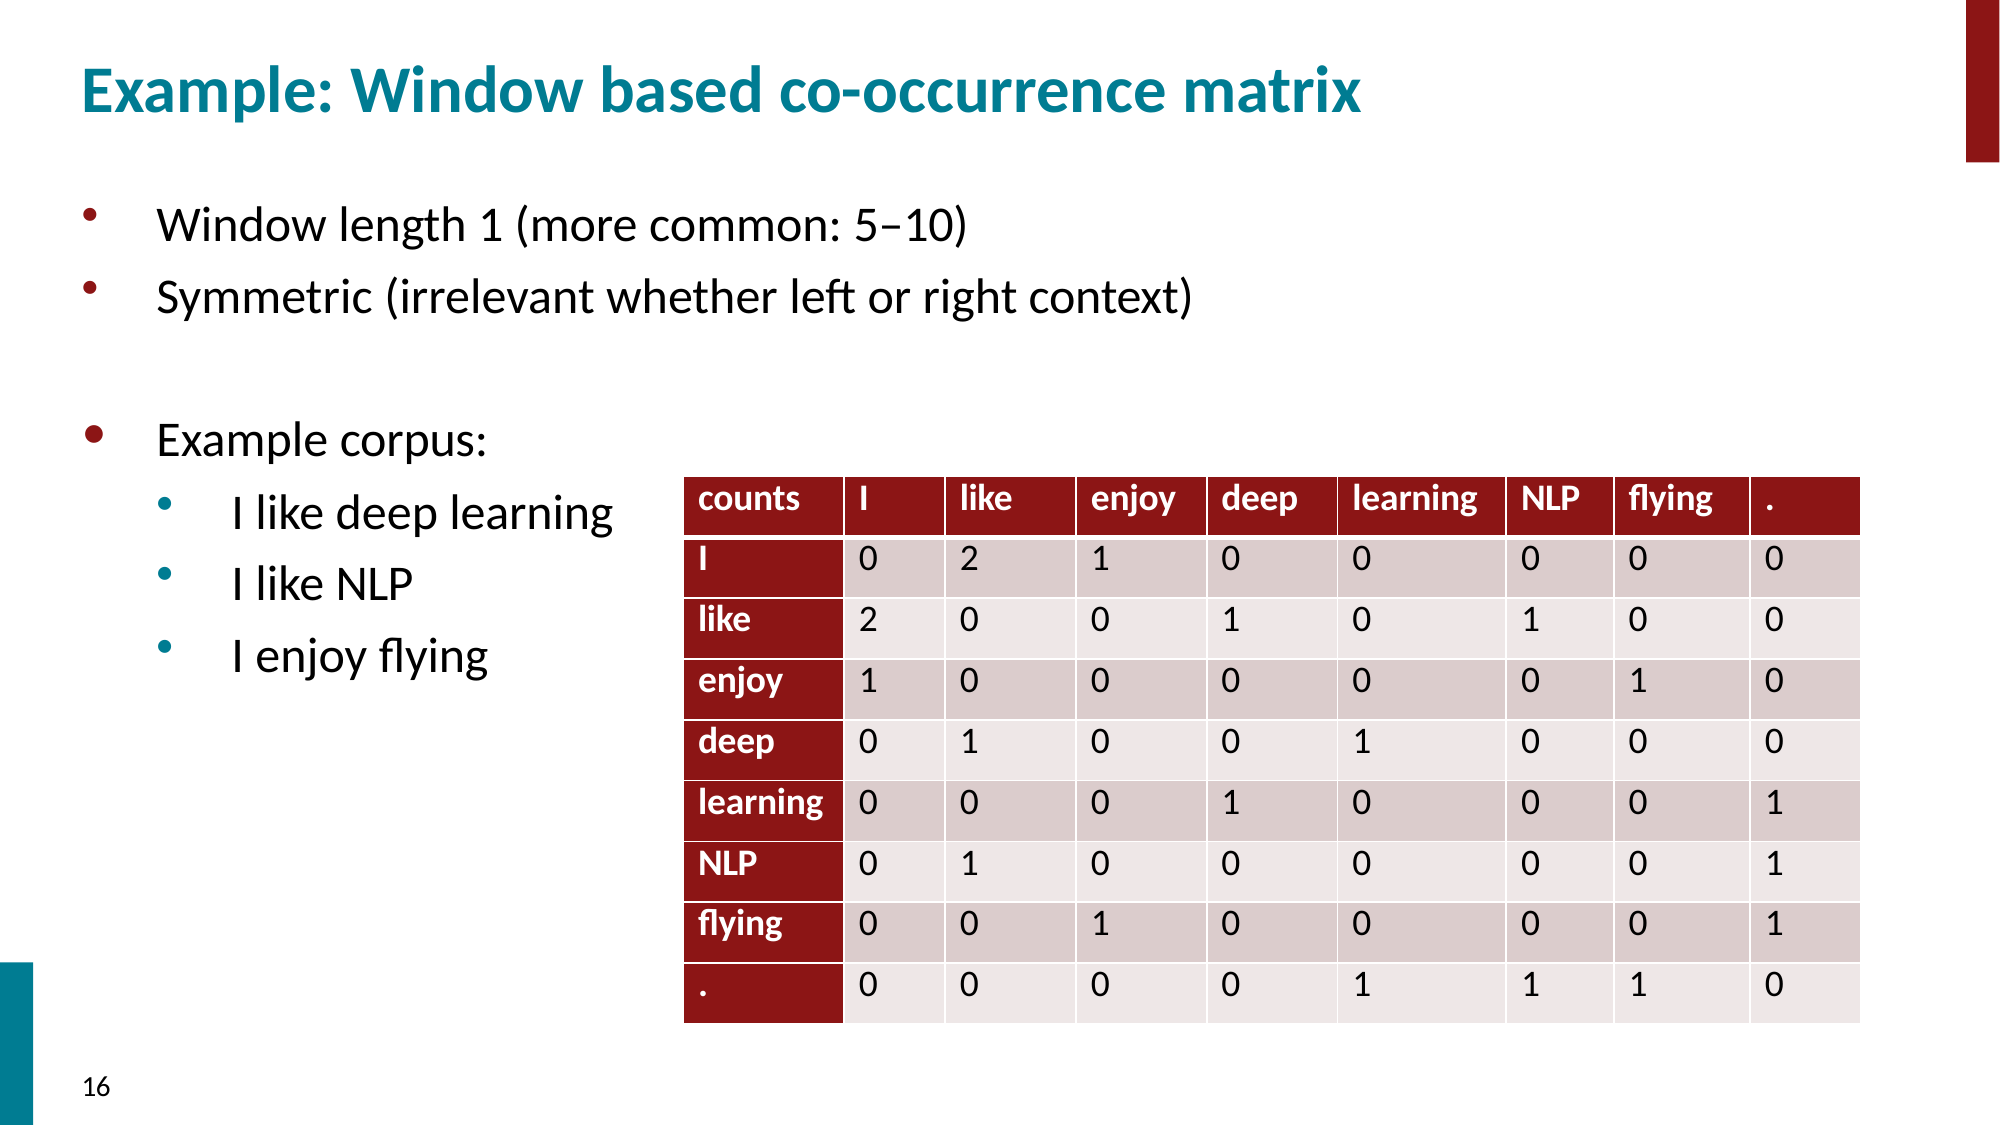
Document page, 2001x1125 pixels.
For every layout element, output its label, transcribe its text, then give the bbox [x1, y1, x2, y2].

table_cell 0 [845, 721, 944, 780]
table_cell 0 [1615, 721, 1749, 780]
table_cell 0 [845, 781, 944, 841]
table_cell 1 [946, 721, 1075, 780]
title Example: Window based co-occurrence matrix [79, 4, 1921, 234]
table_cell 0 [1077, 781, 1206, 841]
table_cell 1 [1077, 903, 1206, 962]
table_cell enjoy [684, 660, 843, 719]
table_header deep [1208, 477, 1337, 535]
table_cell 0 [946, 660, 1075, 719]
table_header enjoy [1077, 477, 1206, 535]
table_cell 1 [1338, 964, 1505, 1023]
table_cell 0 [1077, 842, 1206, 901]
table_cell 0 [1507, 781, 1613, 841]
table_cell 0 [1751, 540, 1860, 597]
table_cell 0 [1615, 842, 1749, 901]
table_cell 0 [1208, 721, 1337, 780]
table_header I [845, 477, 944, 535]
table_header flying [1615, 477, 1749, 535]
table_cell 0 [946, 599, 1075, 658]
table_cell 0 [1208, 903, 1337, 962]
table_cell 1 [1615, 964, 1749, 1023]
table_cell 0 [946, 964, 1075, 1023]
table_cell 1 [946, 842, 1075, 901]
table_cell 1 [1338, 721, 1505, 780]
table_cell 1 [1507, 599, 1613, 658]
table_cell learning [684, 781, 843, 841]
table_cell 0 [1208, 540, 1337, 597]
table_cell 0 [1338, 781, 1505, 841]
table_cell 0 [1208, 842, 1337, 901]
table_cell 0 [845, 842, 944, 901]
table_cell 1 [1507, 964, 1613, 1023]
table_cell 1 [1751, 781, 1860, 841]
table_cell 0 [1751, 660, 1860, 719]
table_cell 0 [1615, 903, 1749, 962]
table_cell 0 [1615, 540, 1749, 597]
table_header like [946, 477, 1075, 535]
text_box Window length 1 (more common: 5–10) Symmetric (irrelevant whether left or right context) Example corpus: I like deep learning I like NLP I enjoy flying [79, 176, 1204, 683]
table_cell 1 [1208, 781, 1337, 841]
table_cell 1 [1751, 842, 1860, 901]
table_cell 1 [1208, 599, 1337, 658]
table_header learning [1338, 477, 1505, 535]
table_header counts [684, 477, 843, 535]
table_cell 0 [1615, 781, 1749, 841]
table_cell 1 [1077, 540, 1206, 597]
table_cell 0 [845, 903, 944, 962]
table_header NLP [1507, 477, 1613, 535]
table_cell 0 [1751, 964, 1860, 1023]
table_cell 0 [1077, 721, 1206, 780]
table_cell deep [684, 721, 843, 780]
table_cell 2 [946, 540, 1075, 597]
table_cell 0 [1208, 964, 1337, 1023]
table_cell 0 [845, 964, 944, 1023]
table_cell I [684, 540, 843, 597]
table_cell 0 [1507, 721, 1613, 780]
table_cell 1 [1751, 903, 1860, 962]
table_cell 0 [1077, 660, 1206, 719]
table_cell 0 [1338, 842, 1505, 901]
table_cell 0 [845, 540, 944, 597]
table_cell 0 [1338, 903, 1505, 962]
table_cell 0 [1338, 660, 1505, 719]
table_cell 2 [845, 599, 944, 658]
table_cell 0 [946, 903, 1075, 962]
table_cell flying [684, 903, 843, 962]
table_cell 0 [946, 781, 1075, 841]
table_cell 0 [1077, 964, 1206, 1023]
table_cell 0 [1615, 599, 1749, 658]
table_cell 0 [1077, 599, 1206, 658]
table_cell 0 [1751, 599, 1860, 658]
table_cell 1 [1615, 660, 1749, 719]
table_cell like [684, 599, 843, 658]
table_cell . [684, 964, 843, 1023]
table_cell 1 [845, 660, 944, 719]
table_cell 0 [1507, 540, 1613, 597]
slide_number 10 [75, 1067, 120, 1125]
table_cell 0 [1507, 660, 1613, 719]
table_cell 0 [1338, 540, 1505, 597]
table_cell 0 [1507, 903, 1613, 962]
table_cell 0 [1507, 842, 1613, 901]
table_cell 0 [1208, 660, 1337, 719]
table_cell NLP [684, 842, 843, 901]
table_cell 0 [1751, 721, 1860, 780]
table_cell 0 [1338, 599, 1505, 658]
table_header . [1751, 477, 1860, 535]
